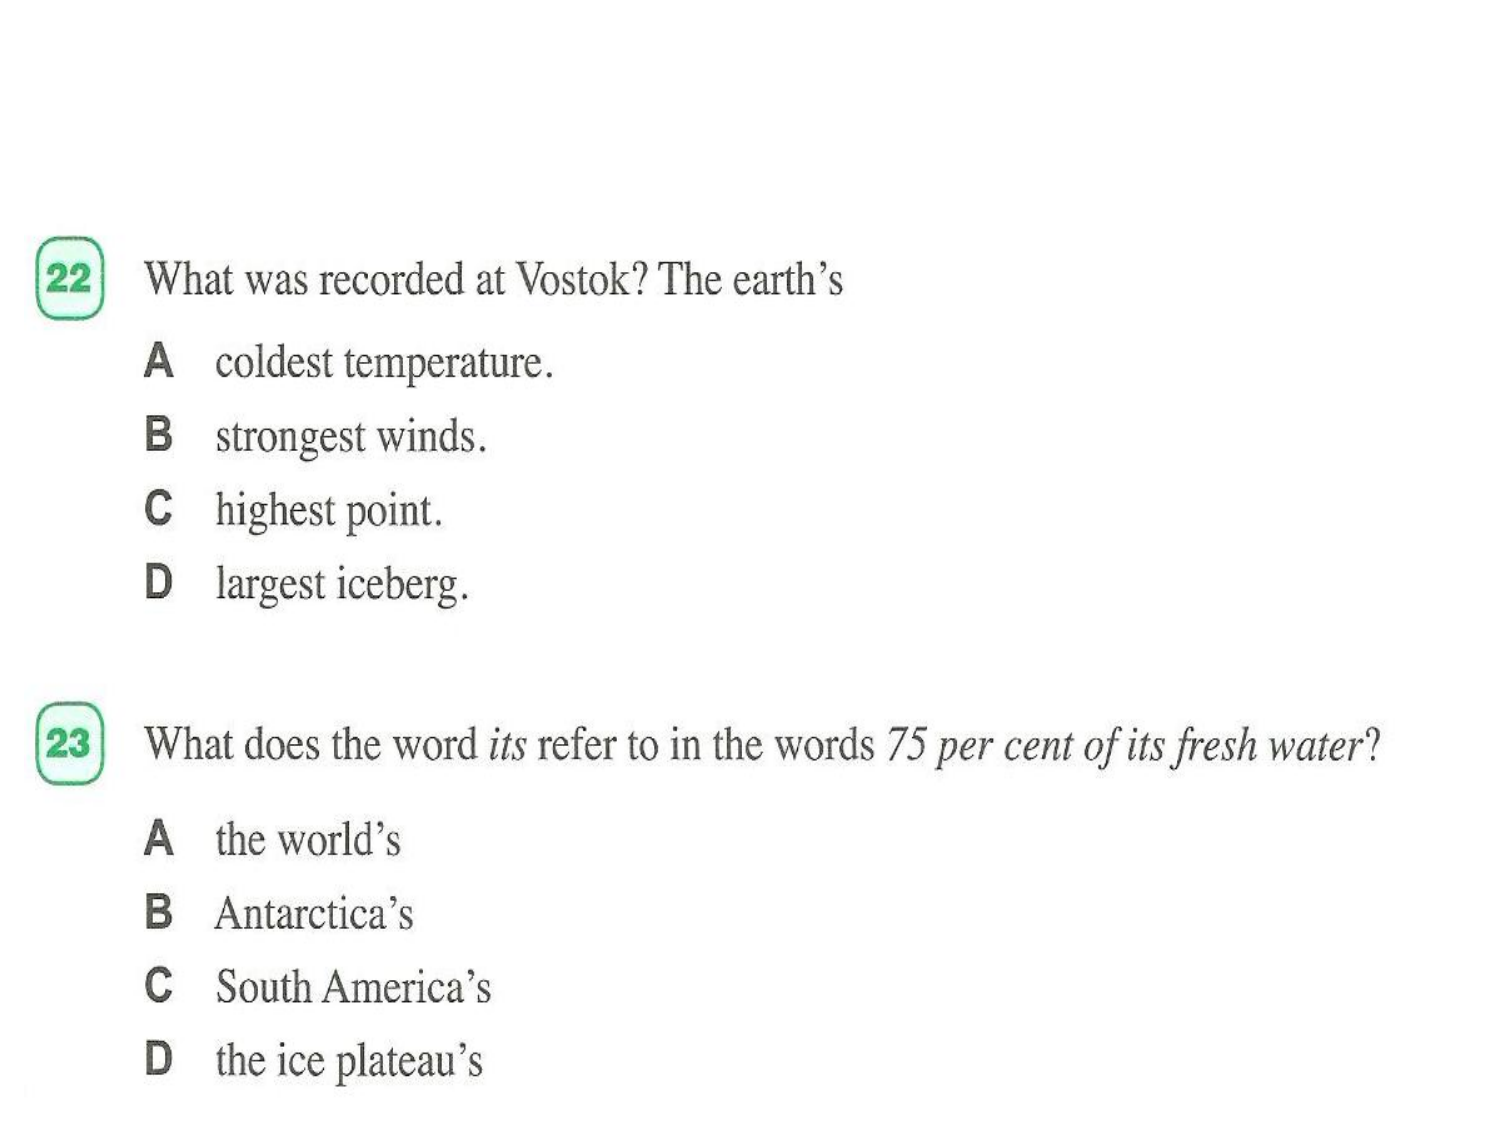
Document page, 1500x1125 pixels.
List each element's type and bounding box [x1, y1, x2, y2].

list [24, 212, 1451, 1101]
